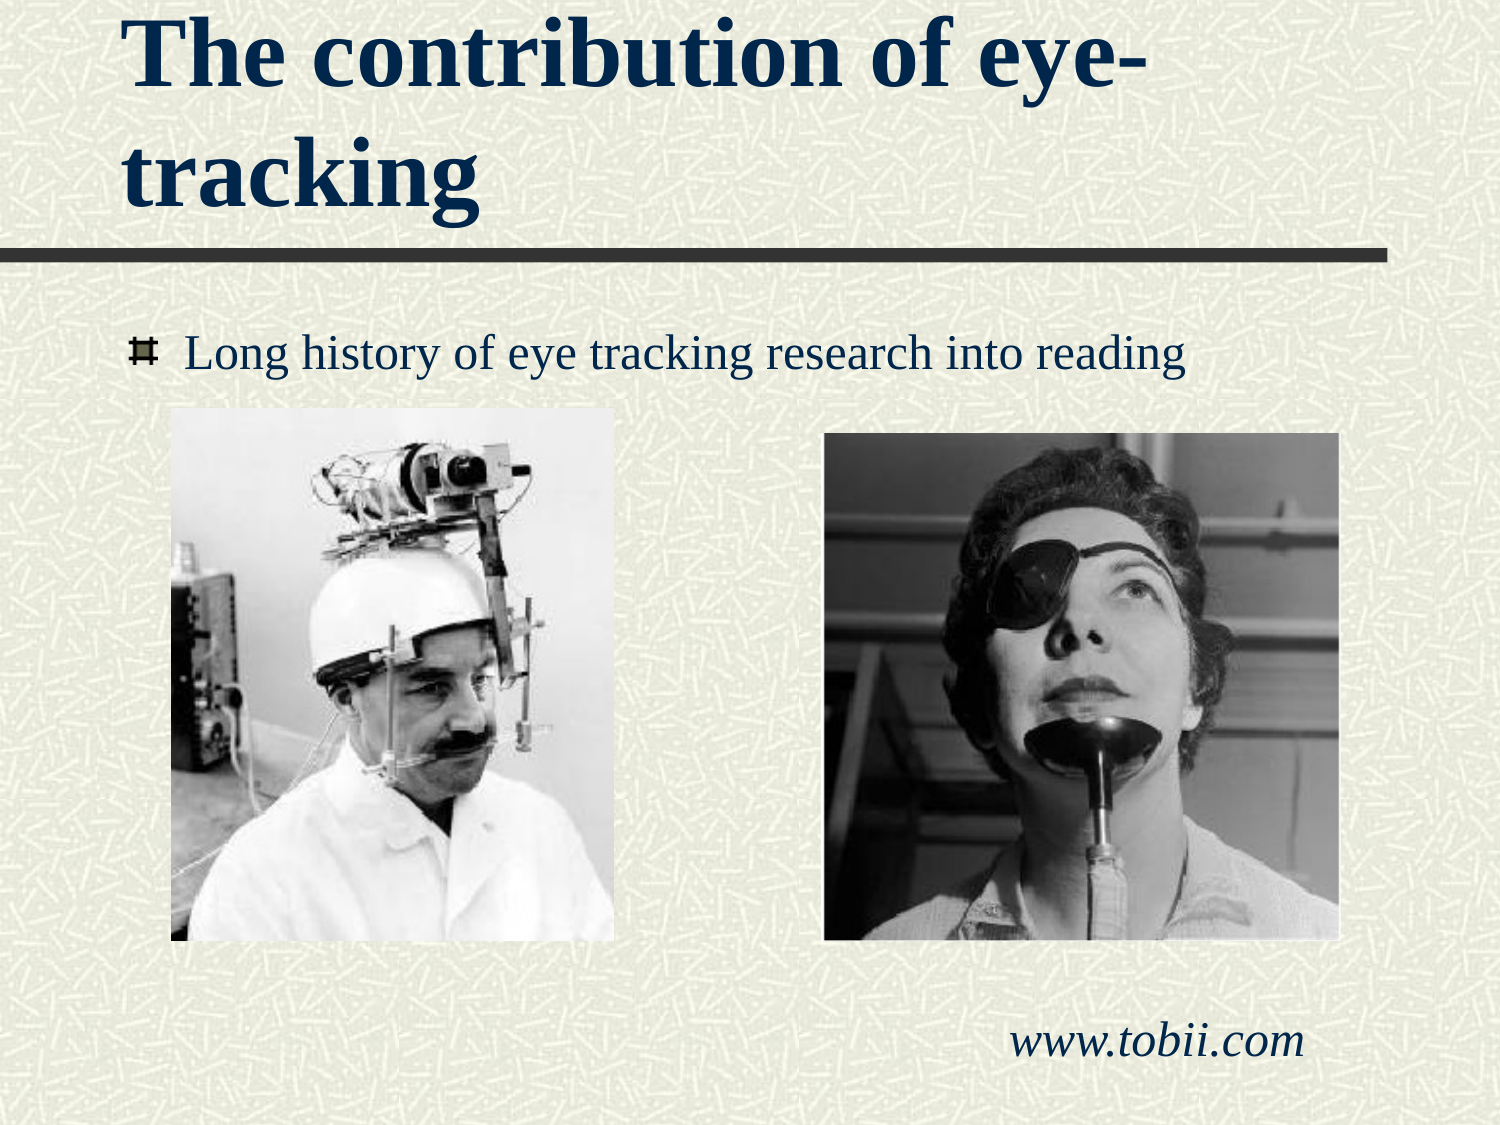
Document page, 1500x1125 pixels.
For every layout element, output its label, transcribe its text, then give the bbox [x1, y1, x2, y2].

picture [0, 0, 1500, 1125]
title The contribution of eye-tracking [105, 46, 1455, 235]
text_box www.tobii.com [993, 999, 1320, 1075]
list Long history of eye tracking research into reading [112, 312, 1388, 1000]
